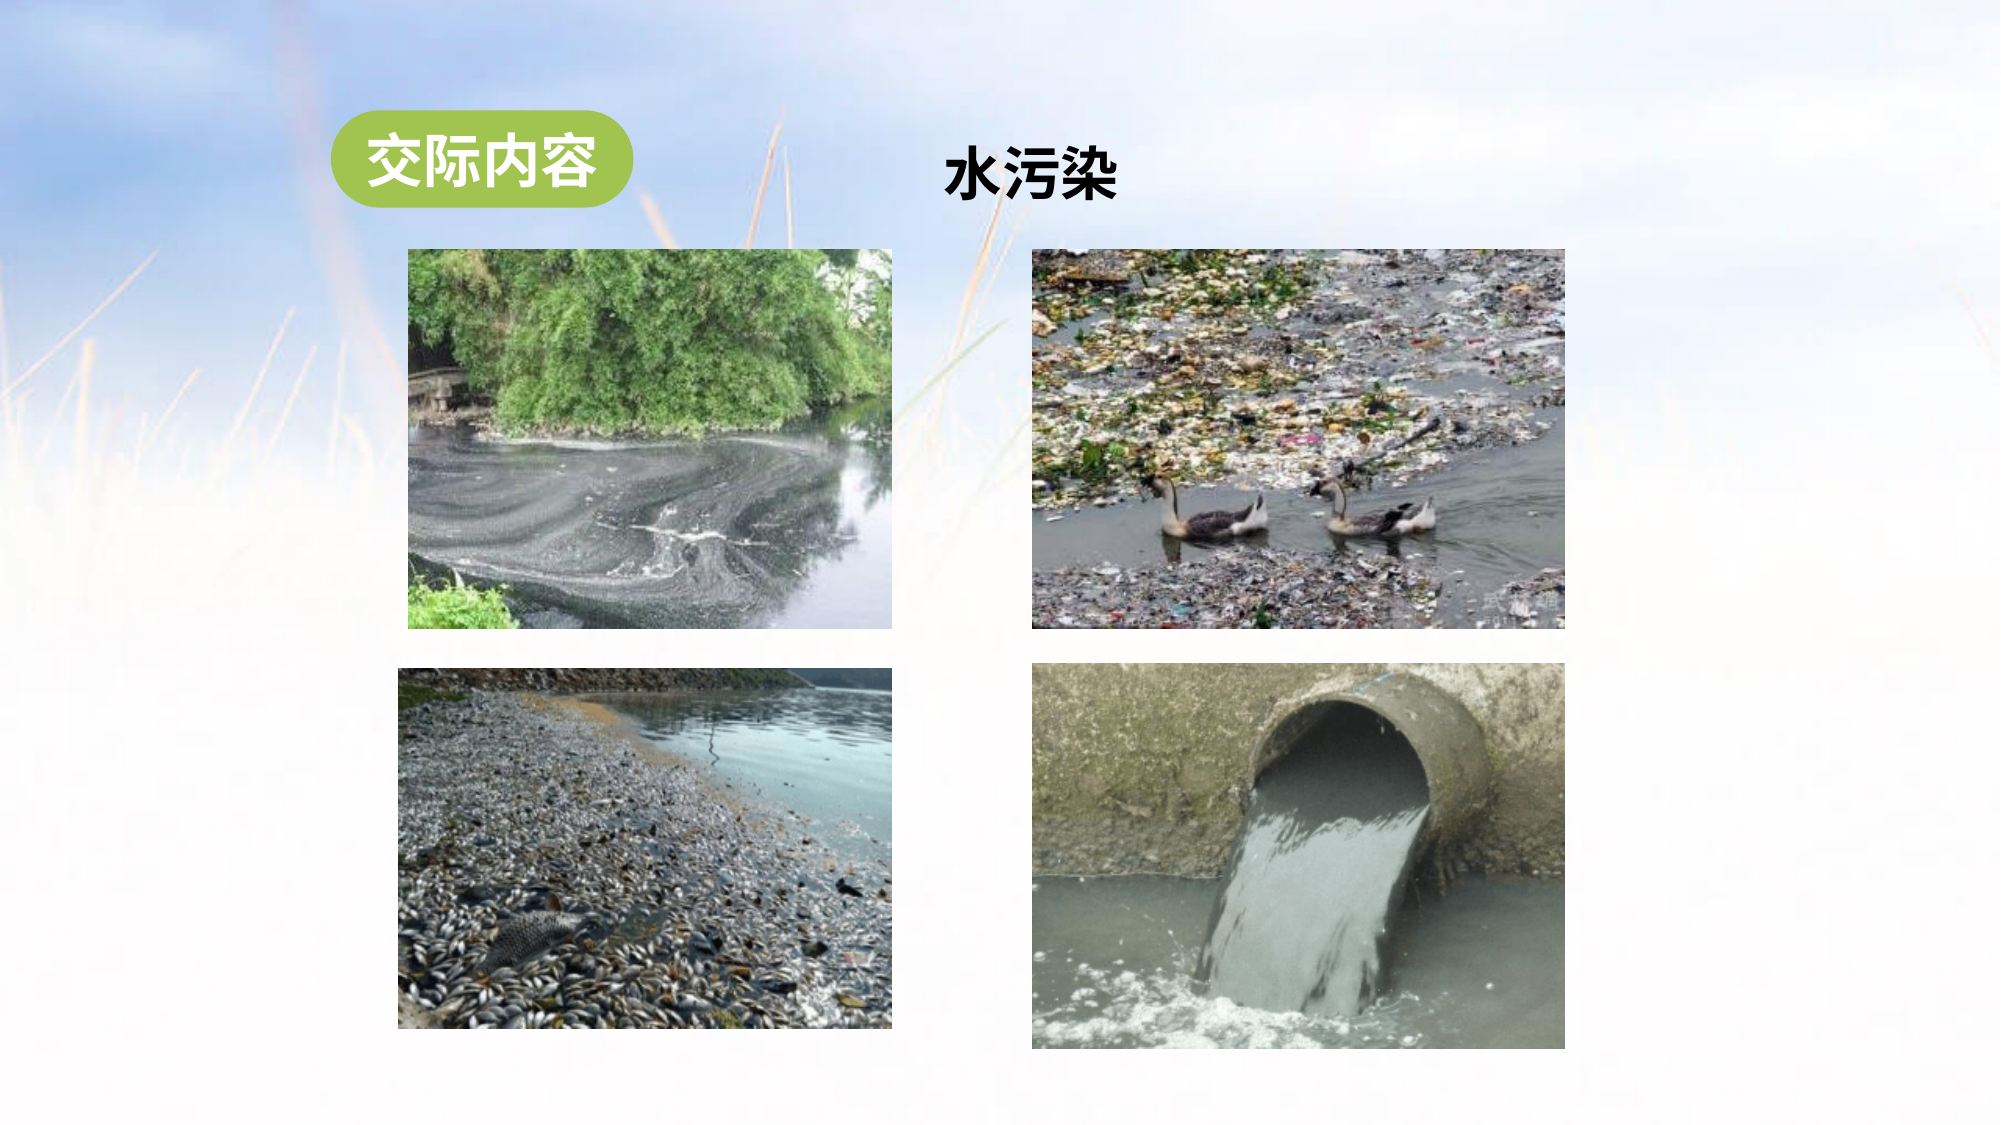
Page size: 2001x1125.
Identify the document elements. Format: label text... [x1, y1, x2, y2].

picture [0, 0, 2001, 1125]
text_box 交际内容 [329, 109, 635, 209]
text_box 水污染 [929, 129, 1142, 214]
